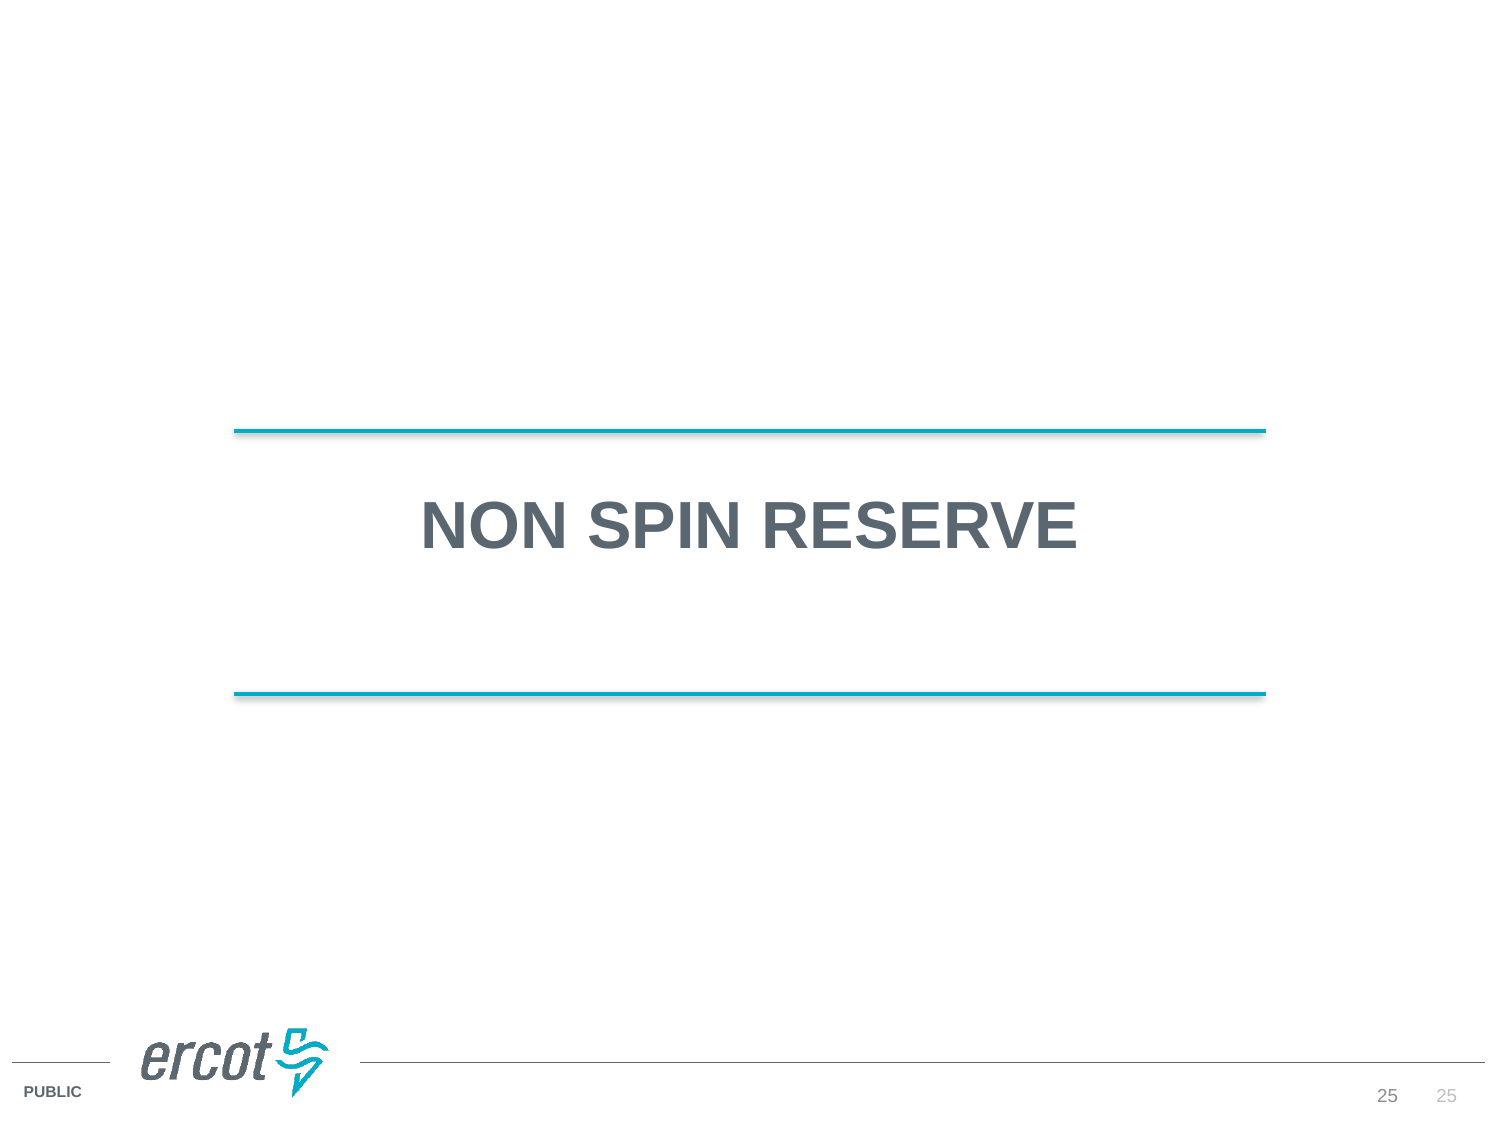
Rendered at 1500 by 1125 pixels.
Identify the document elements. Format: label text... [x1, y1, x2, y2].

list Non Spin Reserve [234, 474, 1266, 638]
slide_number 25 [1350, 1077, 1425, 1113]
picture [137, 1024, 332, 1100]
